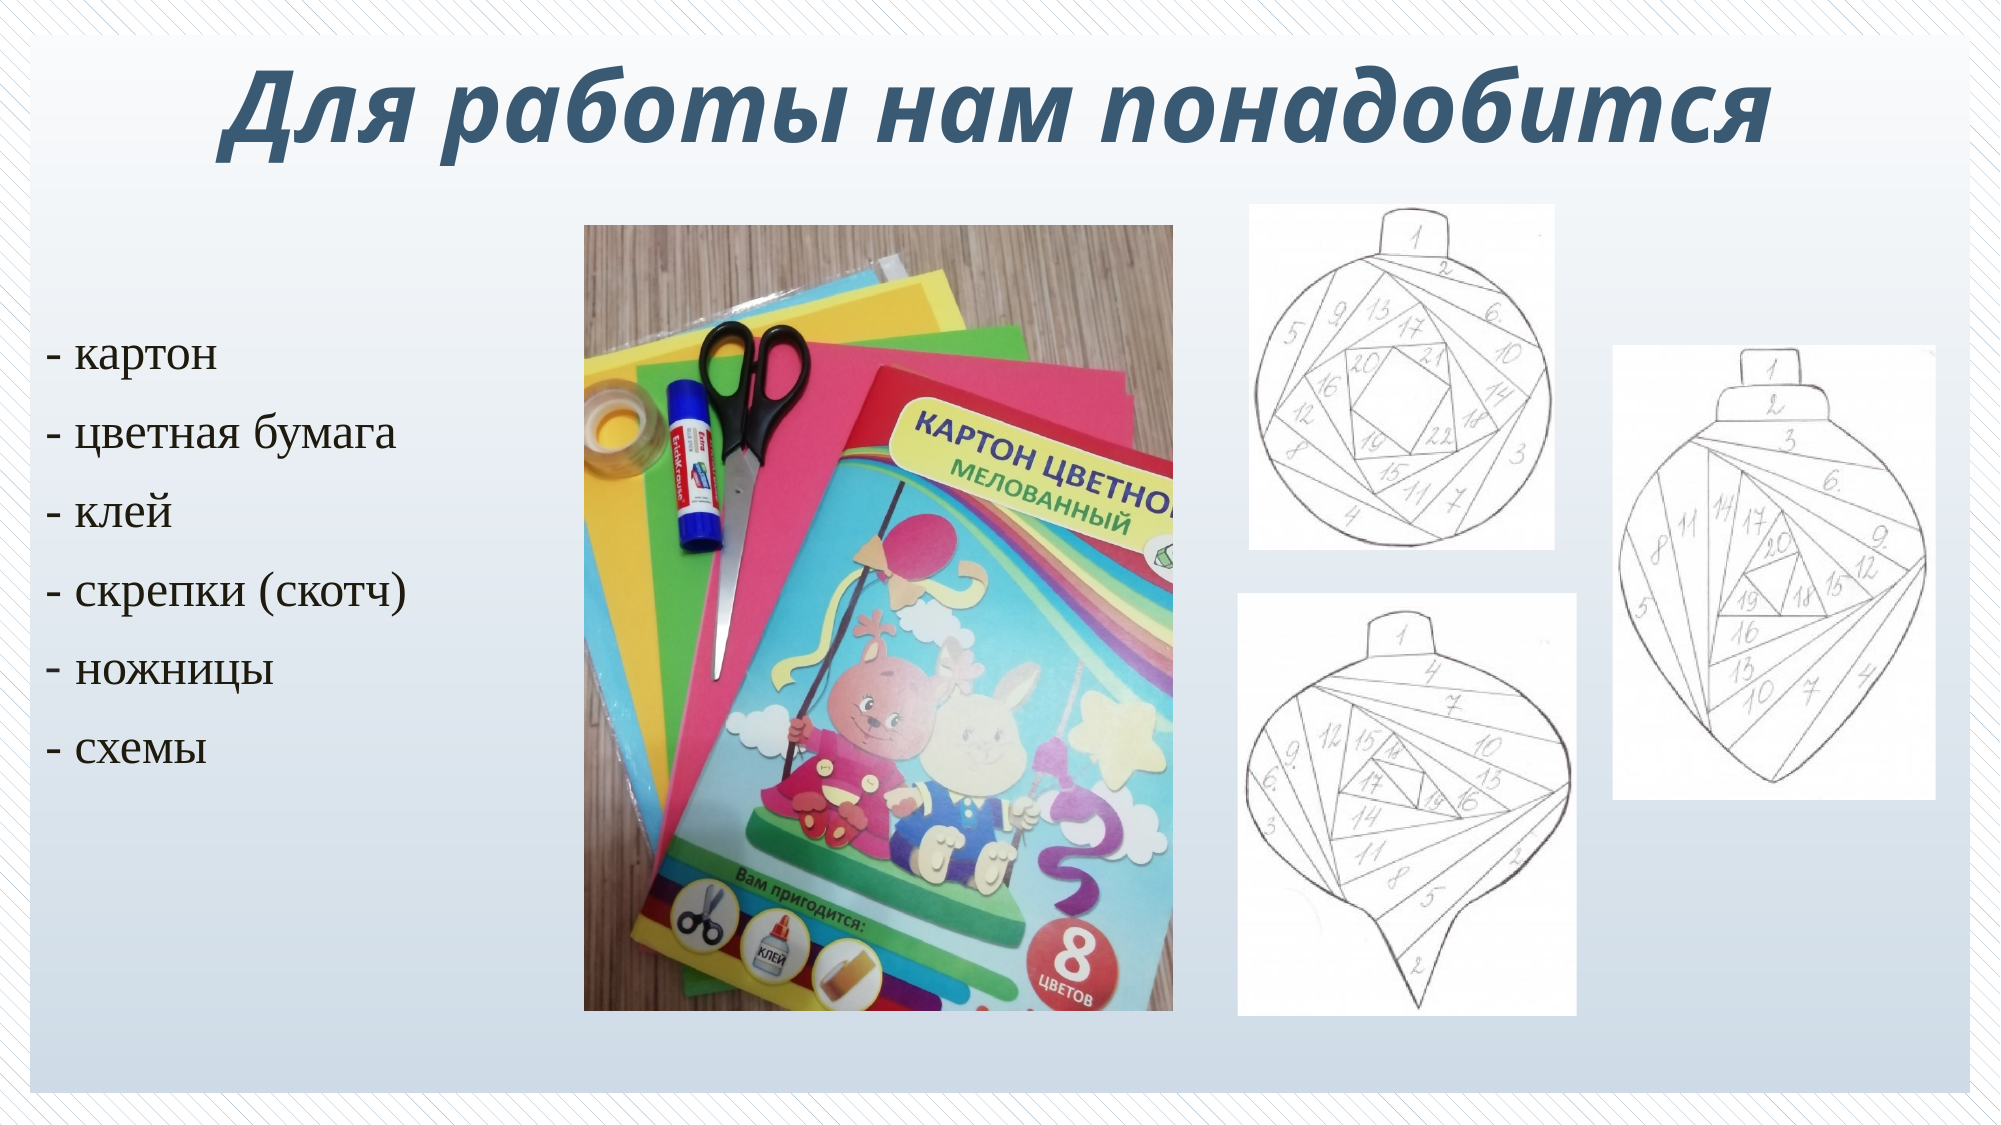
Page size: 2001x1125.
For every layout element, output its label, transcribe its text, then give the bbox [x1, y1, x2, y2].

picture [1248, 204, 1555, 550]
picture [1237, 593, 1577, 1016]
text_box [40, 36, 1013, 1102]
picture [584, 225, 1173, 1011]
list Для работы нам понадобится - картон - цветная бумага - клей - скрепки (скотч) ножницы - схемы [30, 35, 1970, 1093]
picture [1612, 345, 1936, 800]
